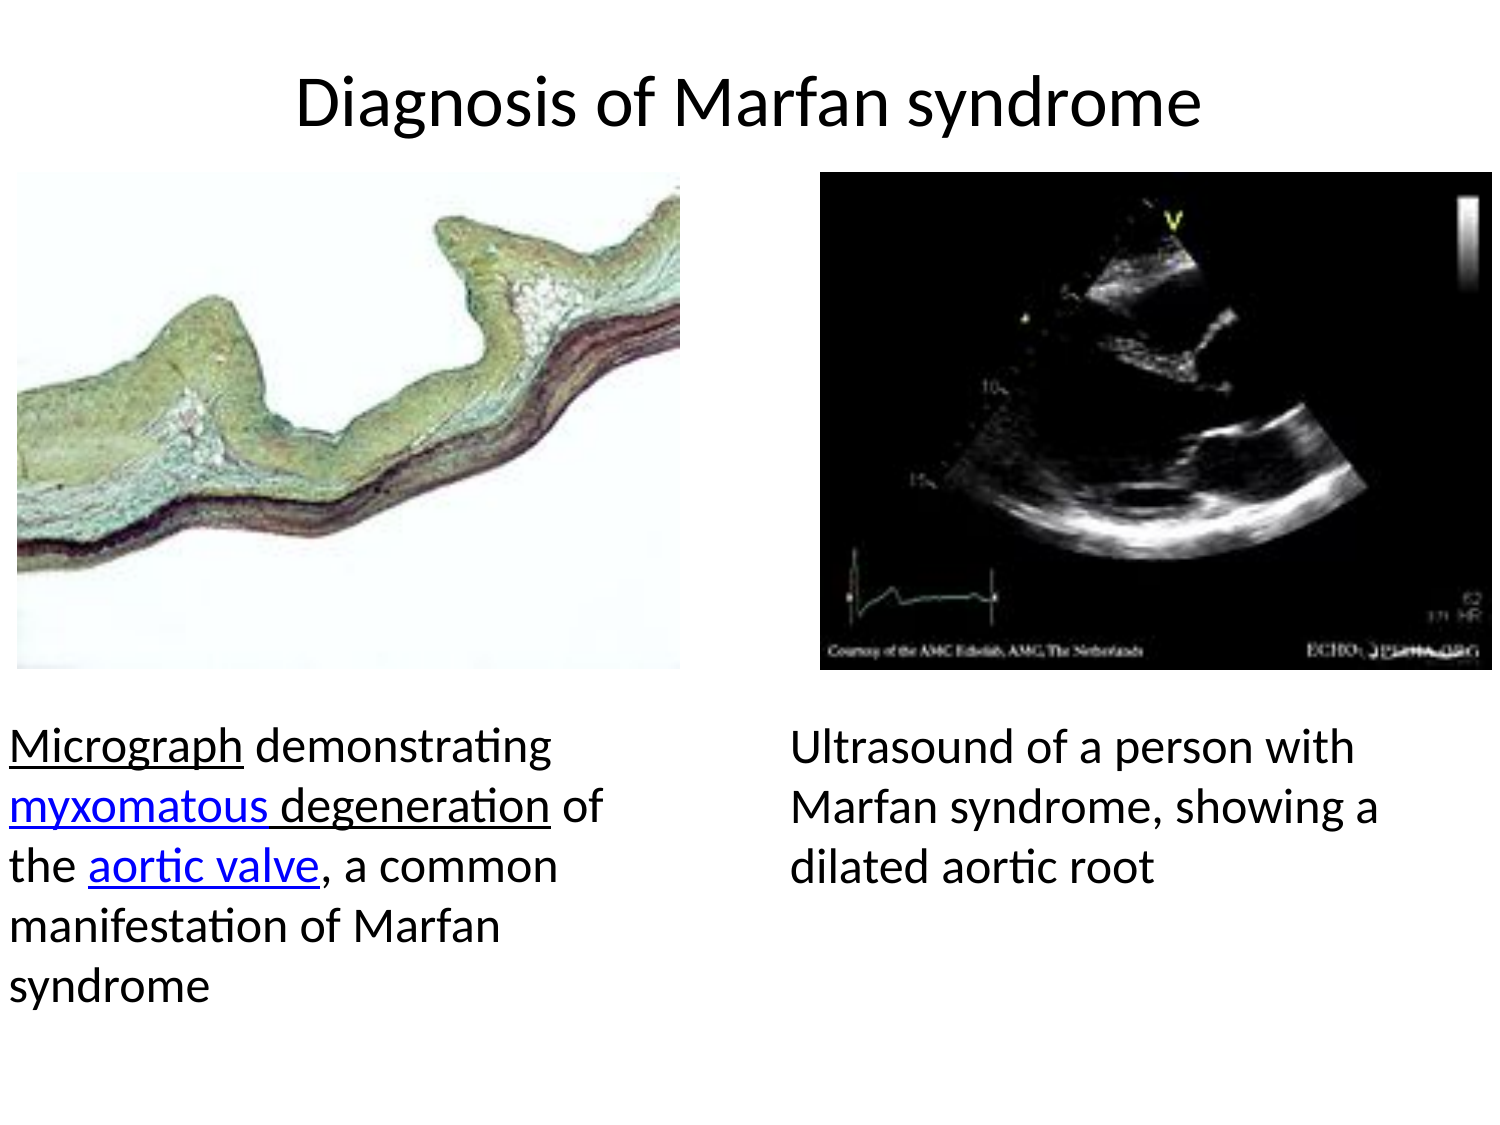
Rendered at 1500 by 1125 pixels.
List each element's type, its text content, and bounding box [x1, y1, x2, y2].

text_box Micrograph demonstrating myxomatous degeneration of the aortic valve, a common manifestation of Marfan syndrome [0, 705, 650, 1020]
text_box Ultrasound of a person with Marfan syndrome, showing a dilated aortic root [774, 706, 1500, 902]
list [17, 172, 680, 670]
title Diagnosis of Marfan syndrome [75, 45, 1425, 149]
picture [820, 172, 1492, 670]
